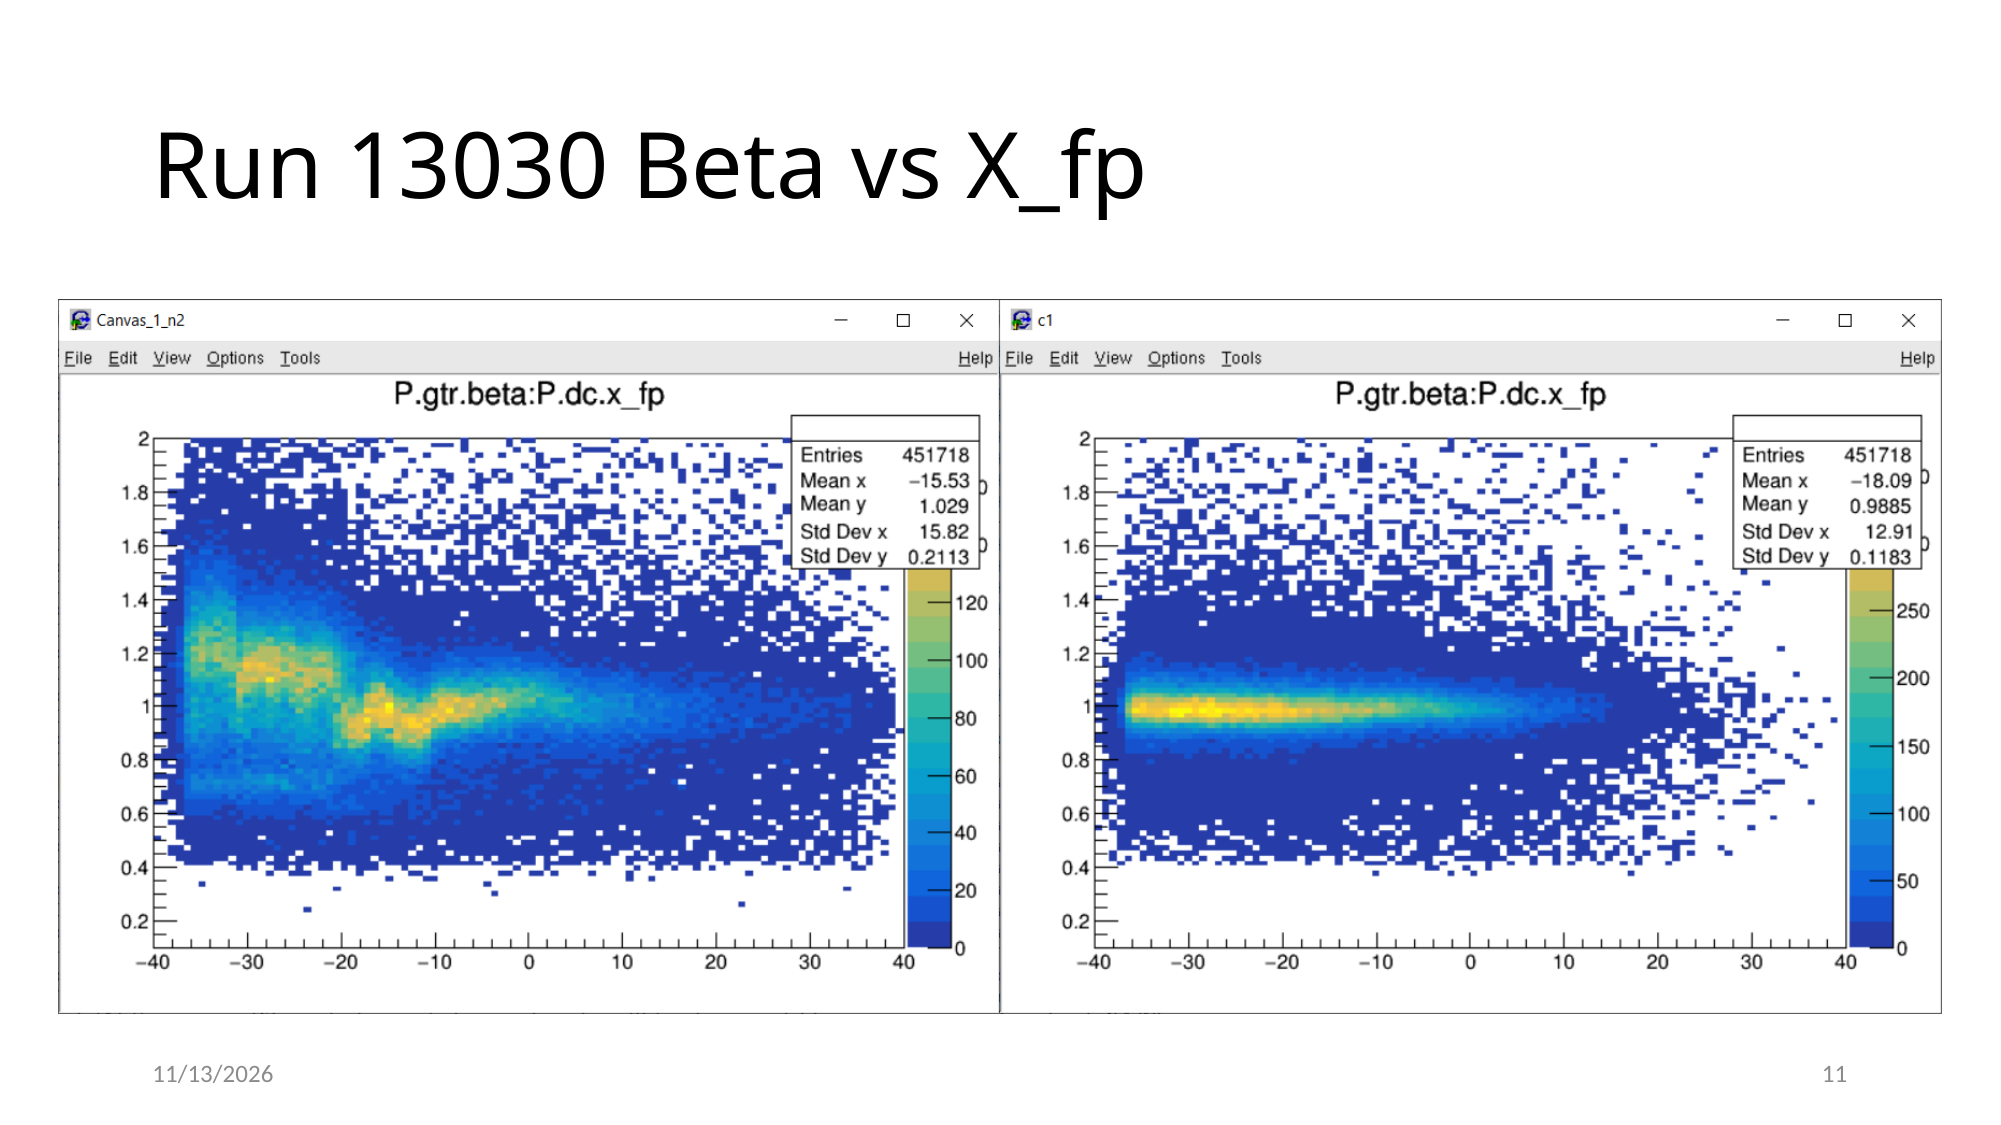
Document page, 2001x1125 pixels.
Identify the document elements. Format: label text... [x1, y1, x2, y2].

title Run 13030 Beta vs X_fp [137, 59, 1863, 278]
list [58, 299, 999, 1014]
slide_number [137, 1042, 588, 1103]
picture [999, 299, 1942, 1014]
slide_number 11 [1412, 1042, 1863, 1103]
